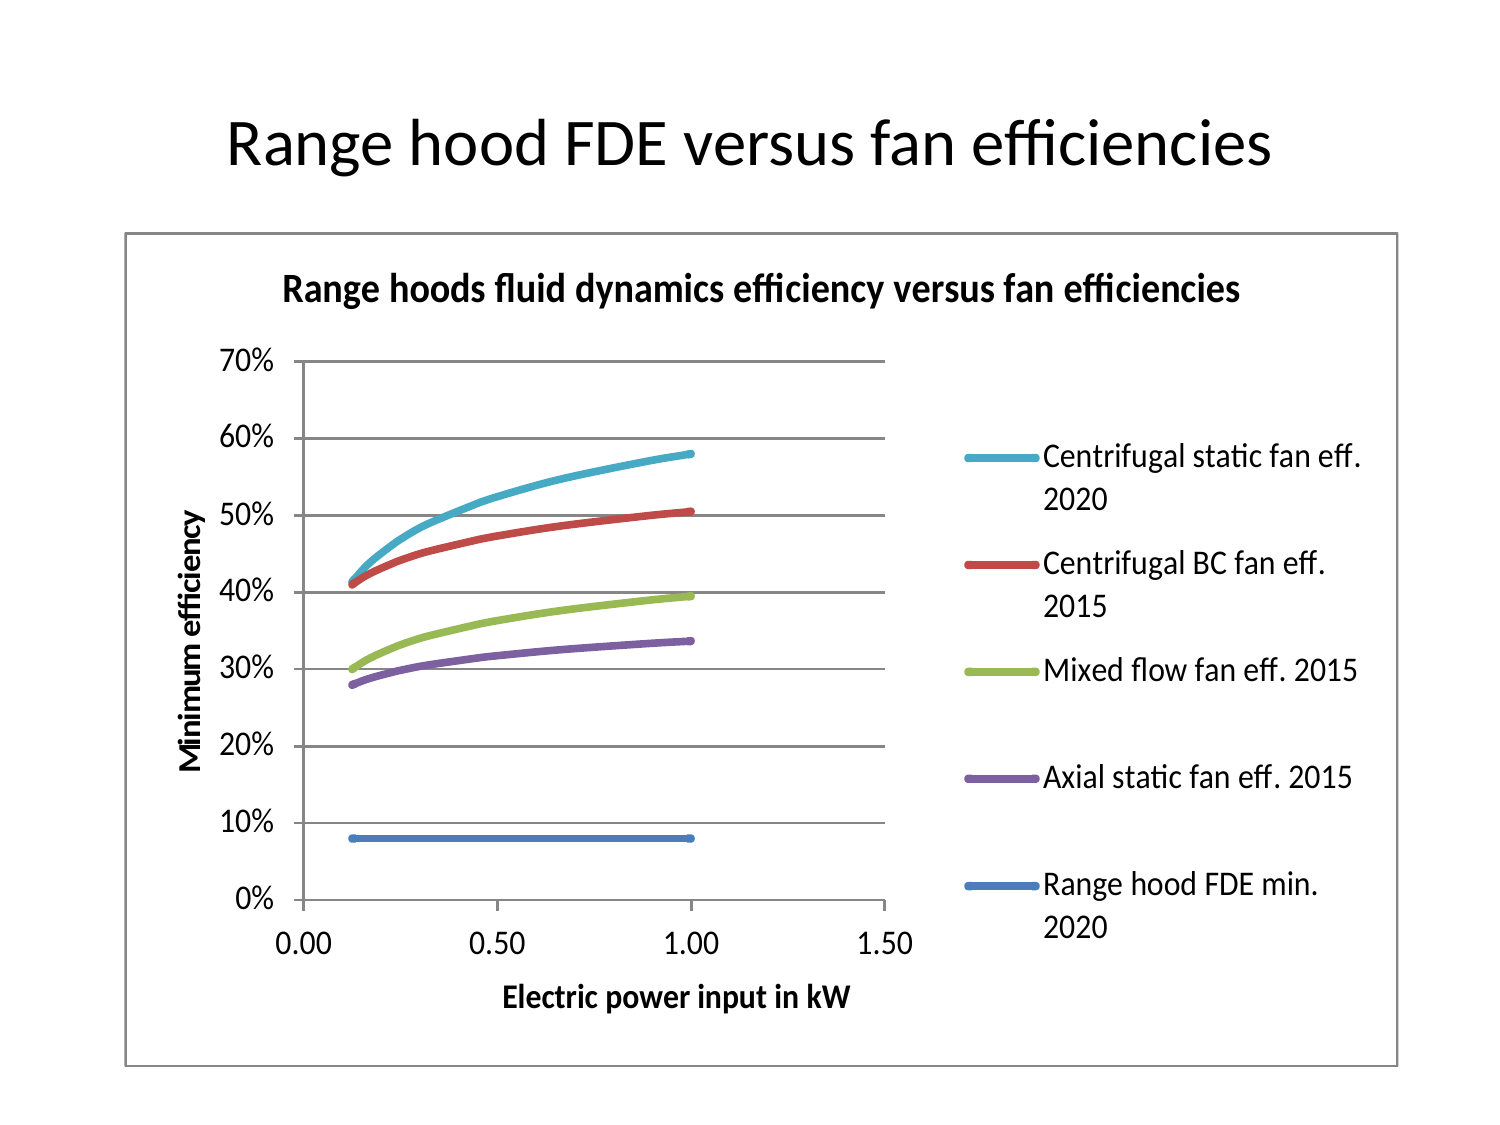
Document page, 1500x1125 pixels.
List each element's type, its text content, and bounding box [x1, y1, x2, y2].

title Range hood FDE versus fan efficiencies [75, 45, 1425, 233]
picture [124, 231, 1399, 1068]
